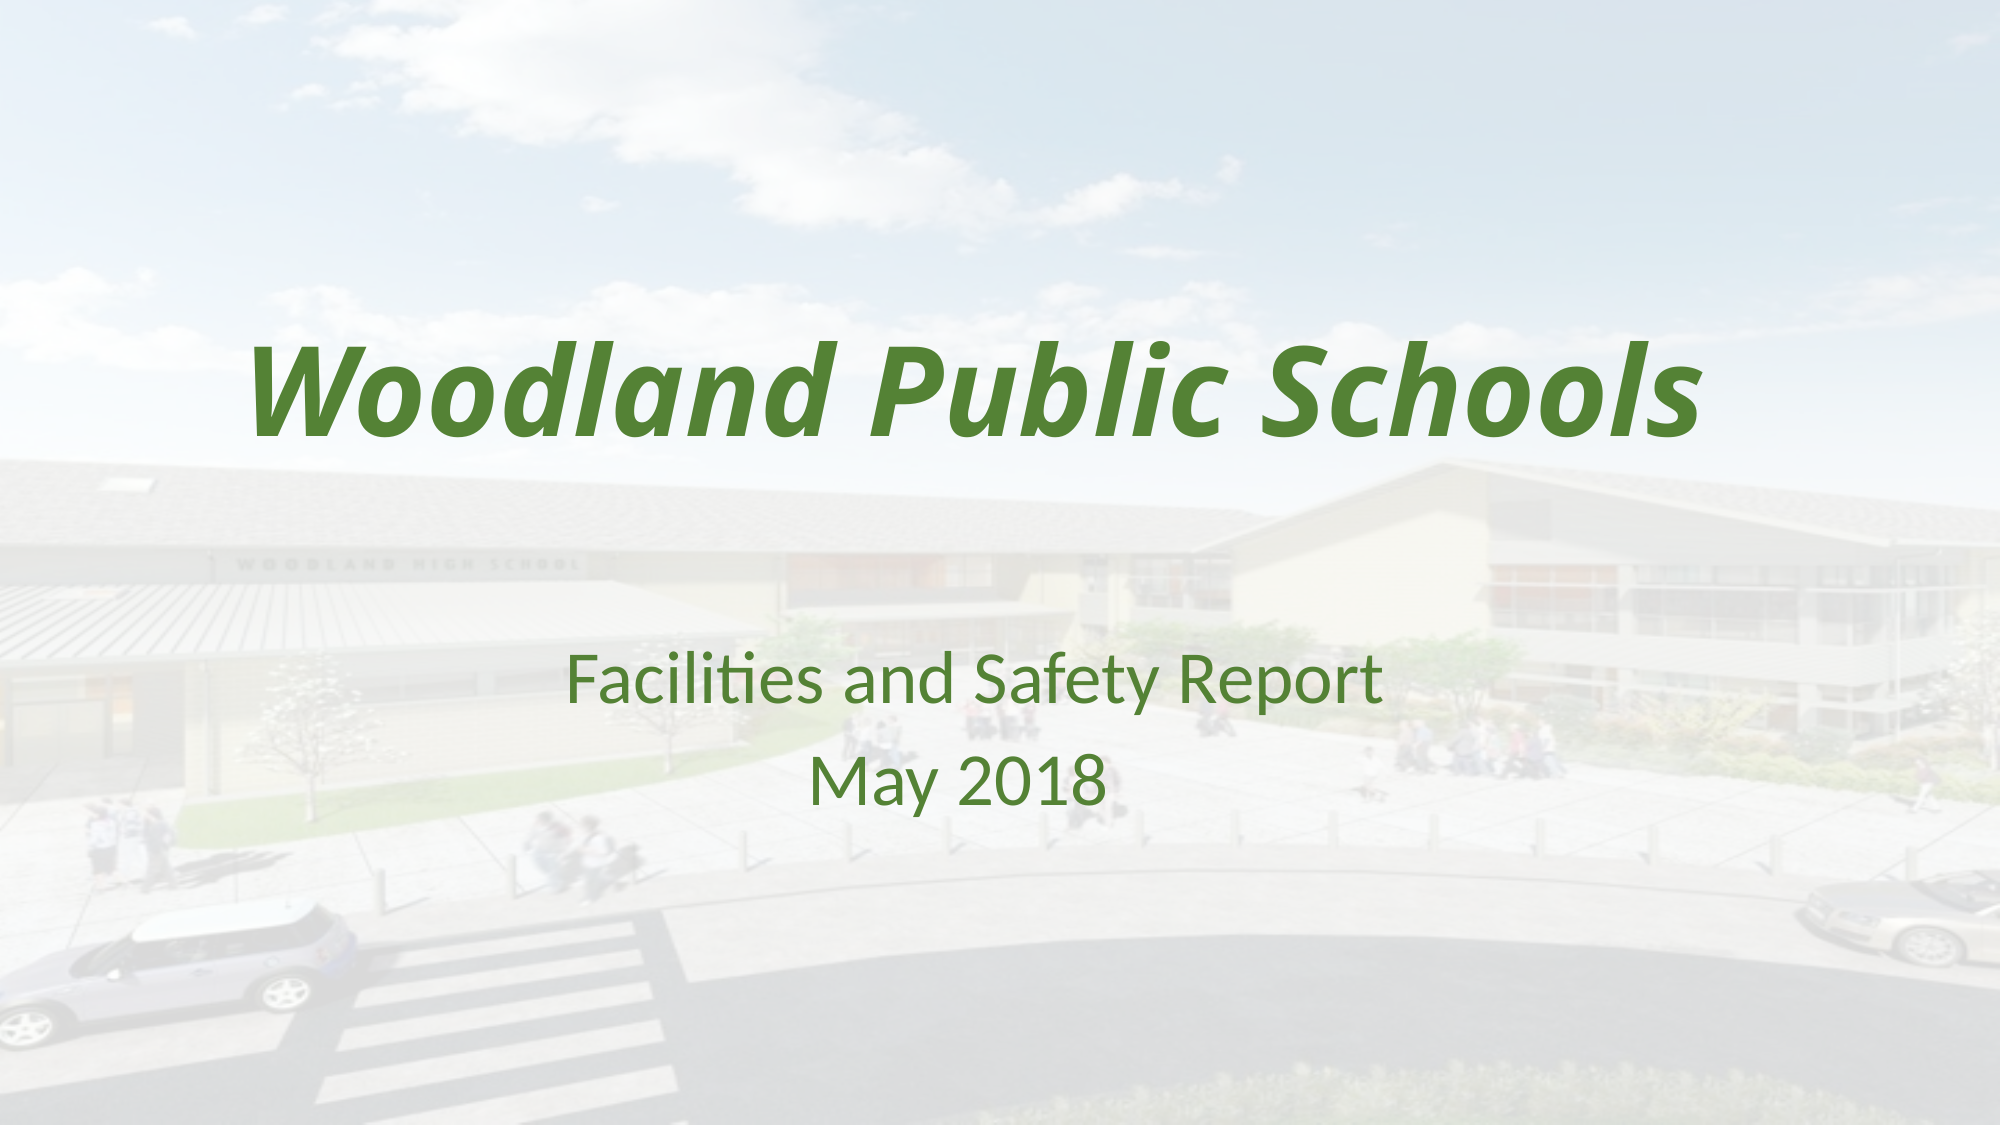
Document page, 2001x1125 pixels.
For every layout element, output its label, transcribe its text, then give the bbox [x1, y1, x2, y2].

title Woodland Public Schools [200, 80, 1750, 472]
subtitle Facilities and Safety Report May 2018 [225, 631, 1726, 903]
